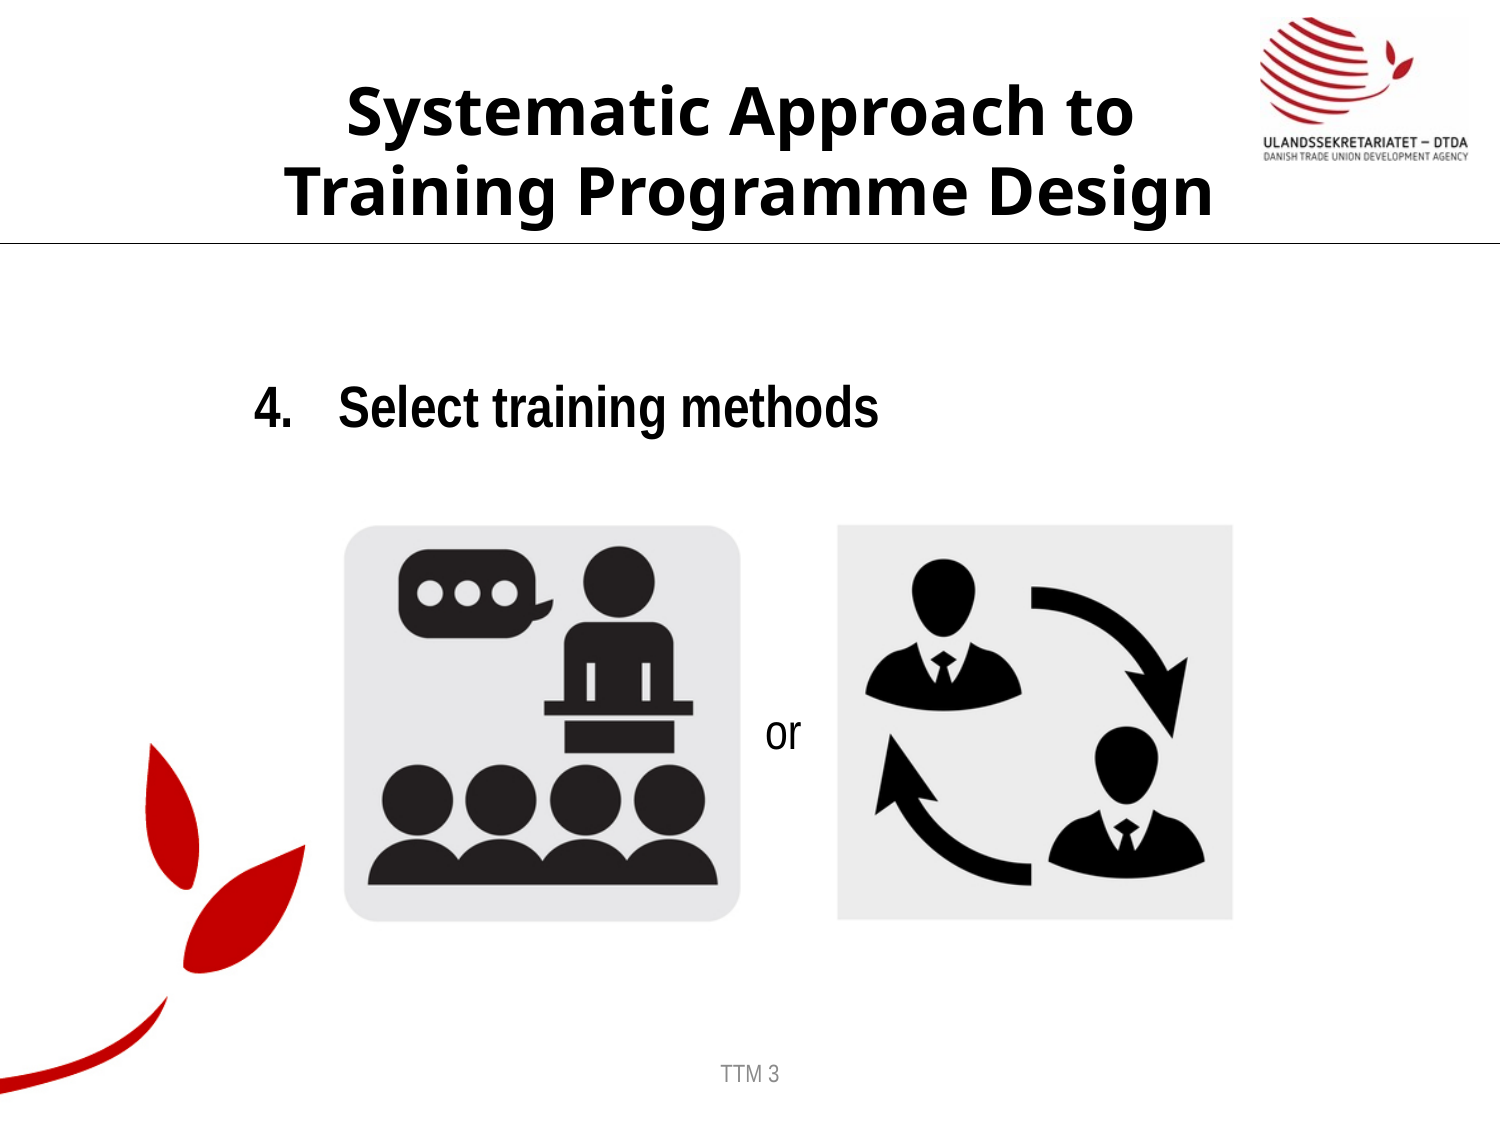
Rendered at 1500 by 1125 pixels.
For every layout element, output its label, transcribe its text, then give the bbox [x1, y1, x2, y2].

picture [1259, 17, 1469, 162]
title Systematic Approach to Training Programme Design [112, 54, 1388, 242]
footer TTM 3 [512, 1042, 988, 1103]
picture [820, 503, 1258, 941]
text_box Select training methods [239, 361, 896, 447]
picture [0, 503, 769, 1118]
text_box or [773, 692, 815, 768]
